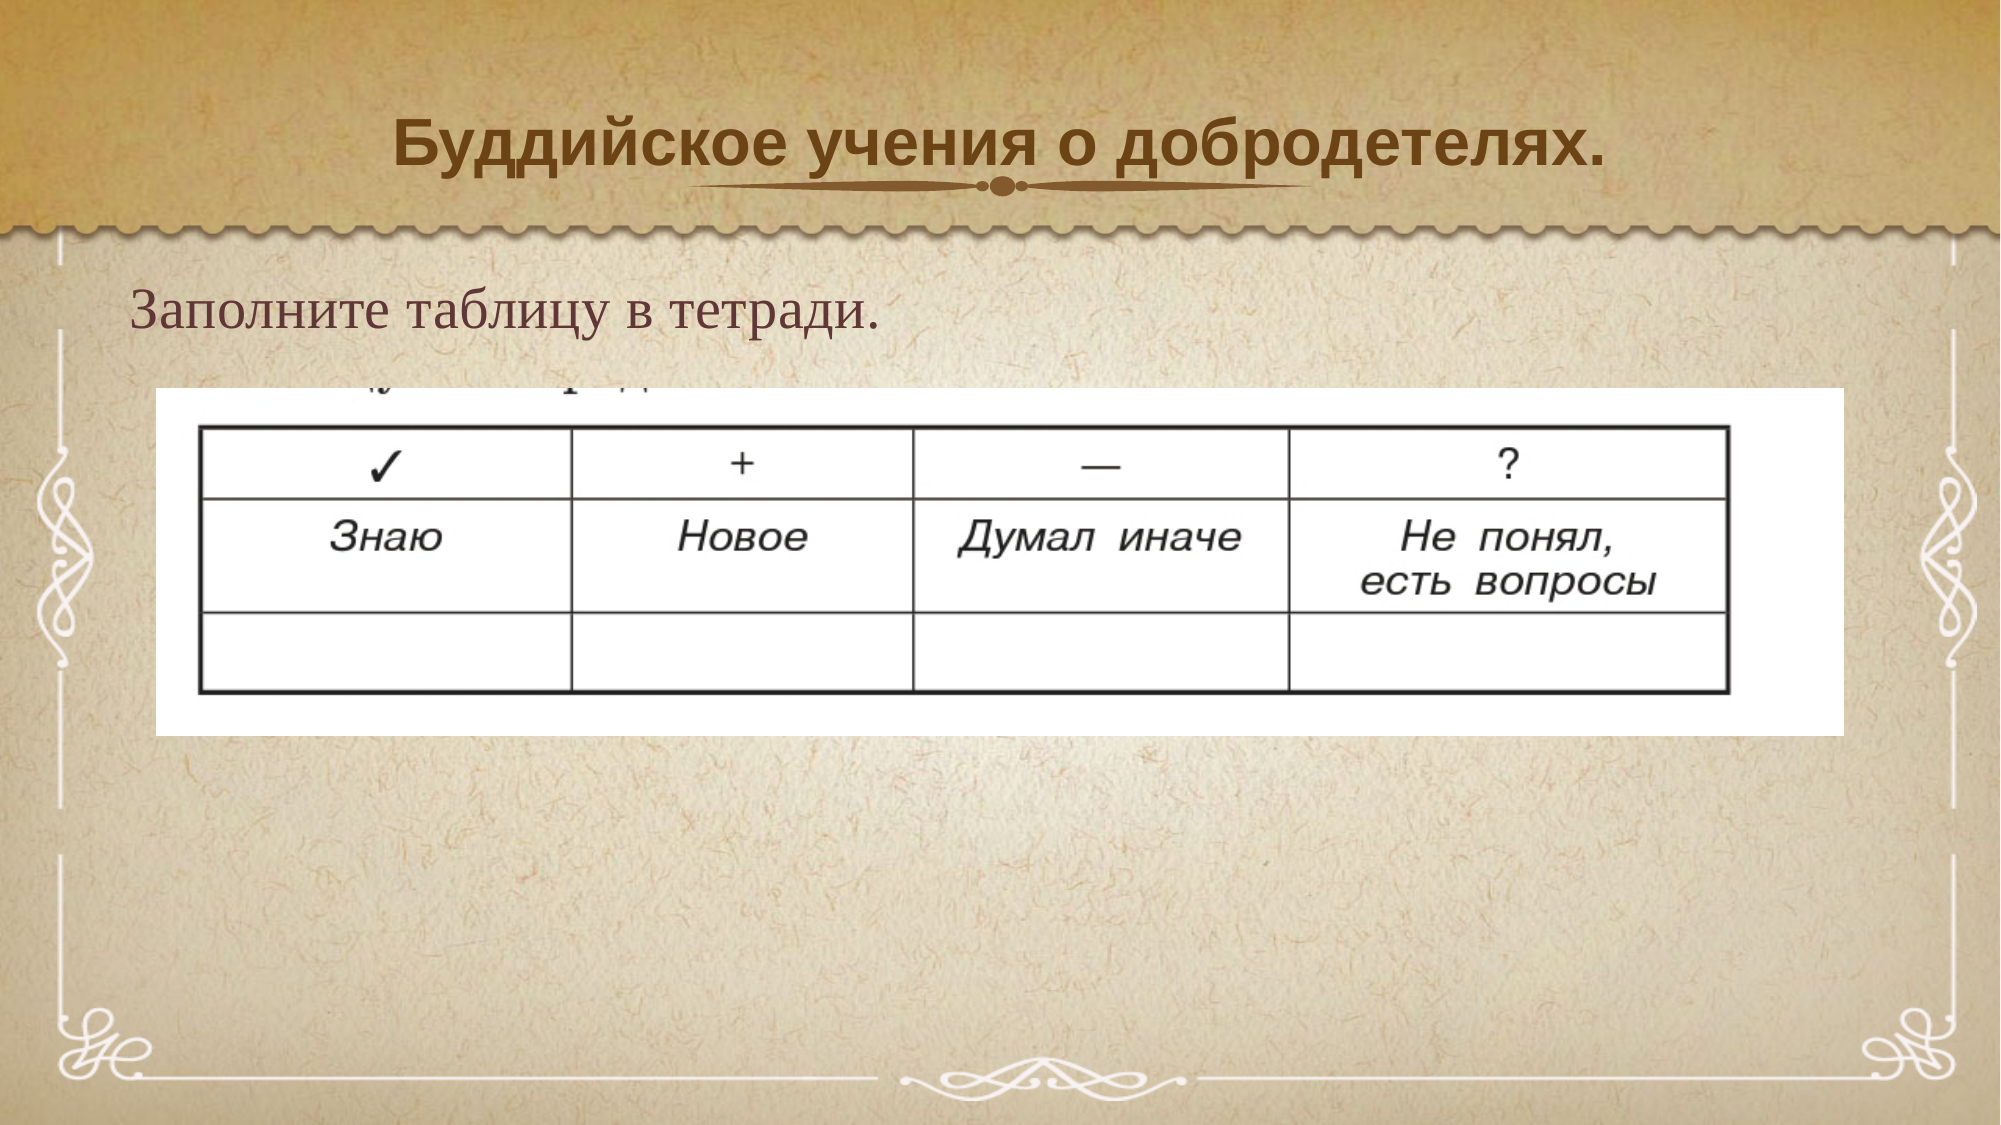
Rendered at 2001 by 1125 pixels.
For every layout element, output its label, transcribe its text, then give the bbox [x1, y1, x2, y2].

title Буддийское учения о добродетелях. [99, 45, 1900, 233]
list Заполните таблицу в тетради. [99, 262, 1900, 1005]
picture [0, 0, 2001, 1125]
